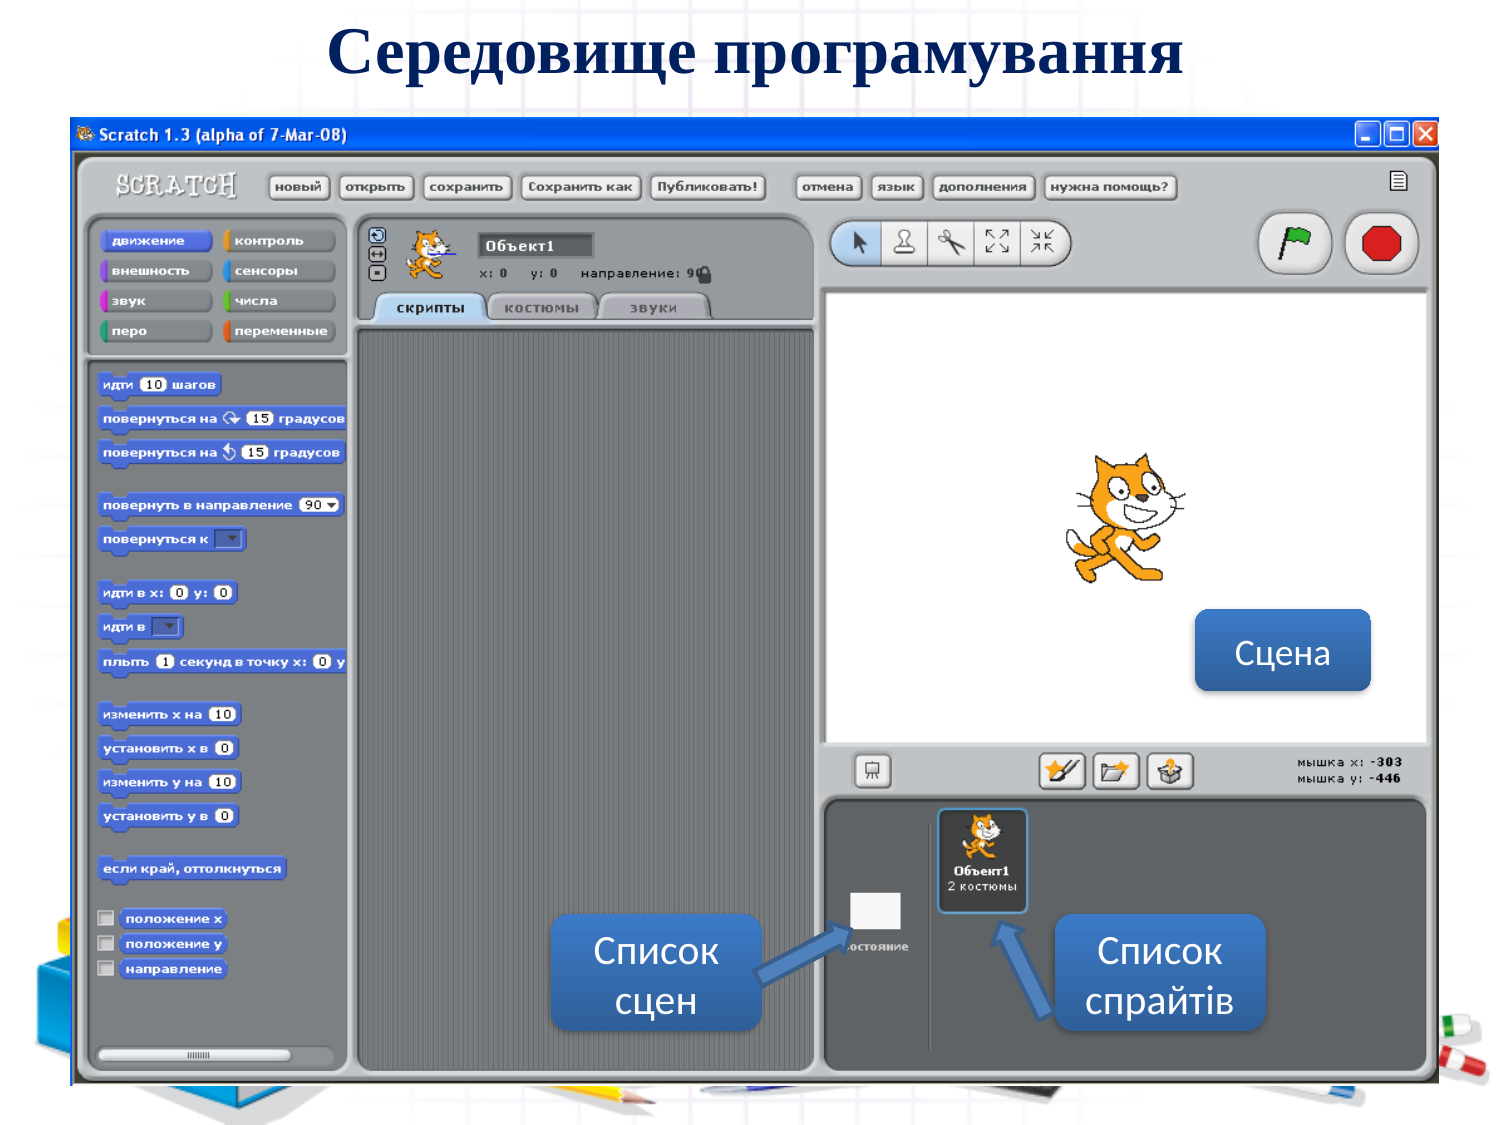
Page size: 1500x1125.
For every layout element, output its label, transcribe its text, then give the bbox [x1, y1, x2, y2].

picture [0, 0, 1500, 1125]
text_box Середовище програмування [46, 0, 1465, 118]
